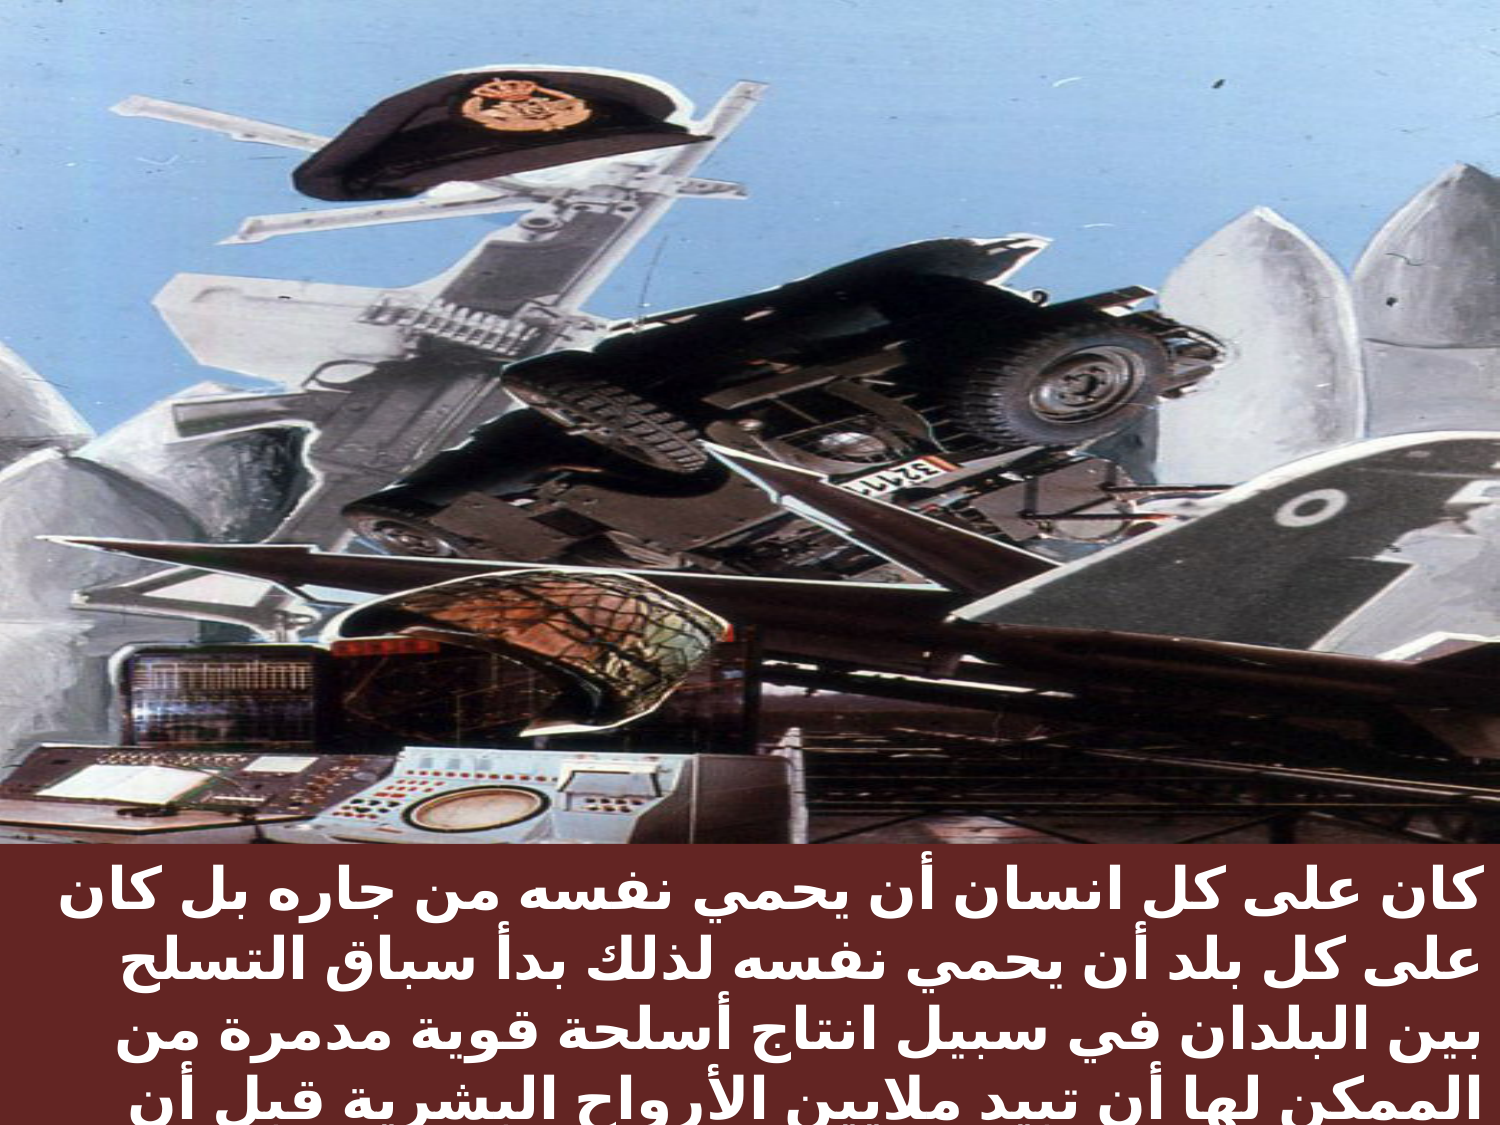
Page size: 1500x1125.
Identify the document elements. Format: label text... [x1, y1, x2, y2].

text_box كان على كل انسان أن يحمي نفسه من جاره بل كان على كل بلد أن يحمي نفسه لذلك بدأ سباق التسلح بين البلدان في سبيل انتاج أسلحة قوية مدمرة من الممكن لها أن تبيد ملايين الأرواح البشرية قبل أن يتاح لشخص ما اطلاق صرخة استغاثة... [0, 850, 1500, 1125]
picture [0, 0, 1500, 844]
